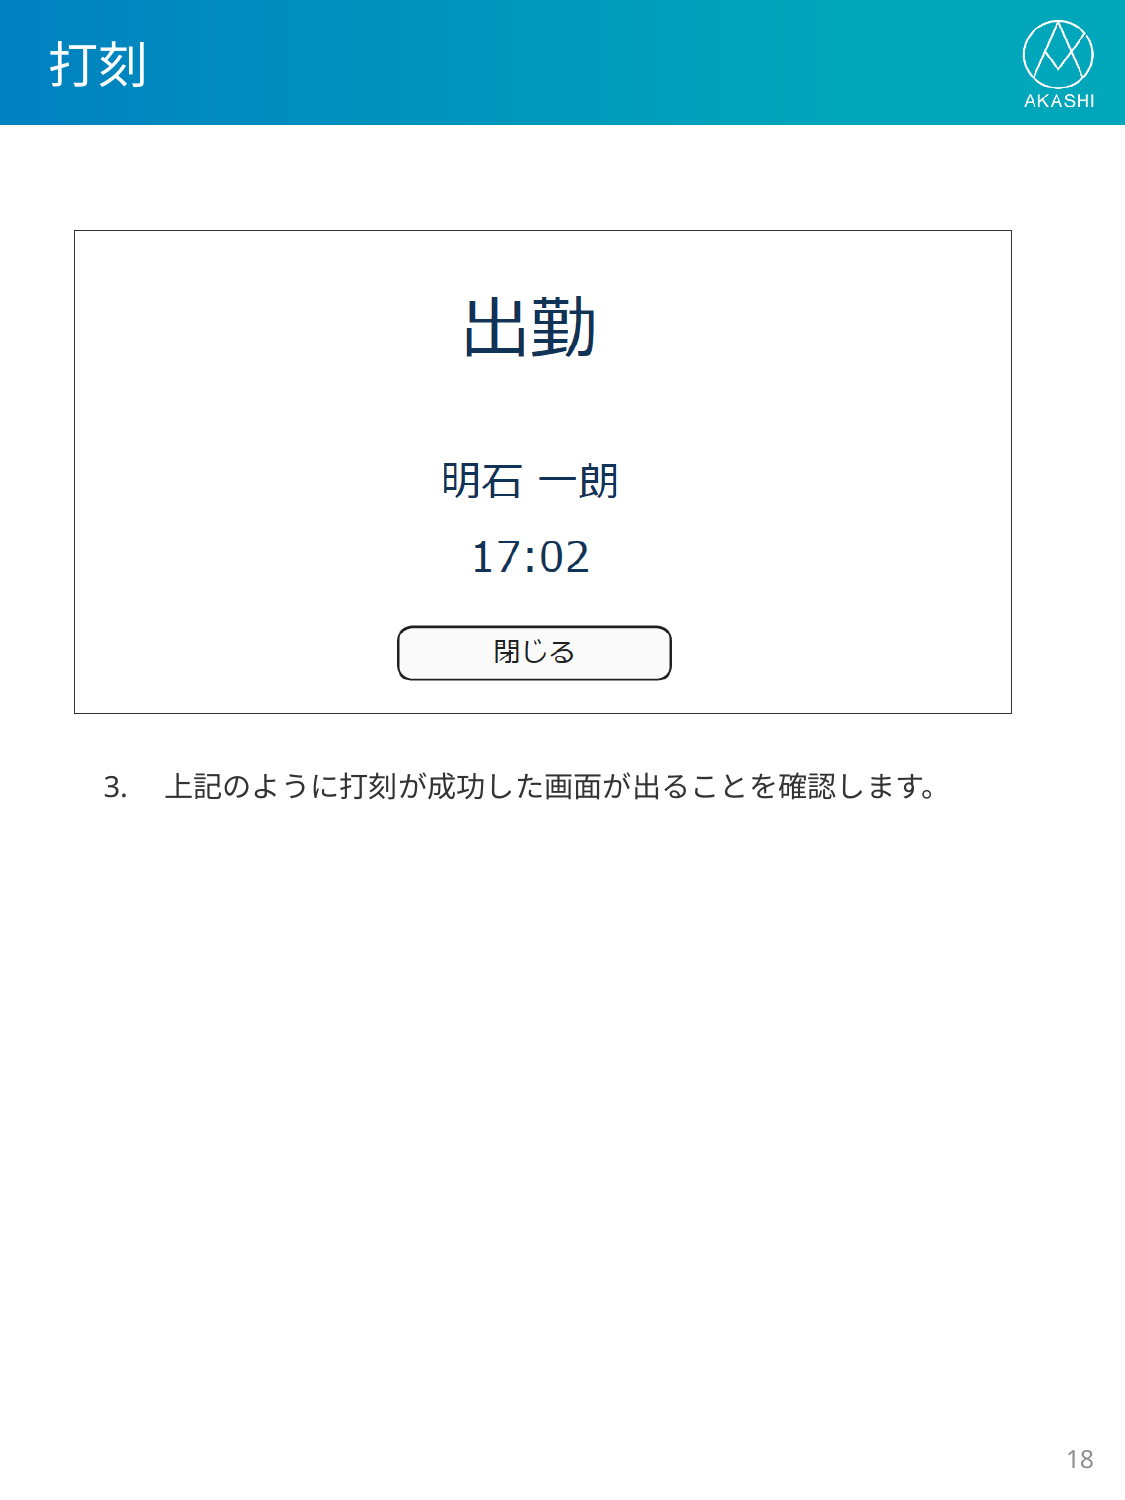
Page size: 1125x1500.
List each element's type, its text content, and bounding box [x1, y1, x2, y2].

text_box 3. 上記のように打刻が成功した画面が出ることを確認します。 [88, 761, 1066, 811]
title 打刻 [33, 0, 1045, 123]
picture [1045, 9, 1103, 117]
picture [73, 230, 1012, 714]
slide_number 17 [856, 1420, 1110, 1500]
